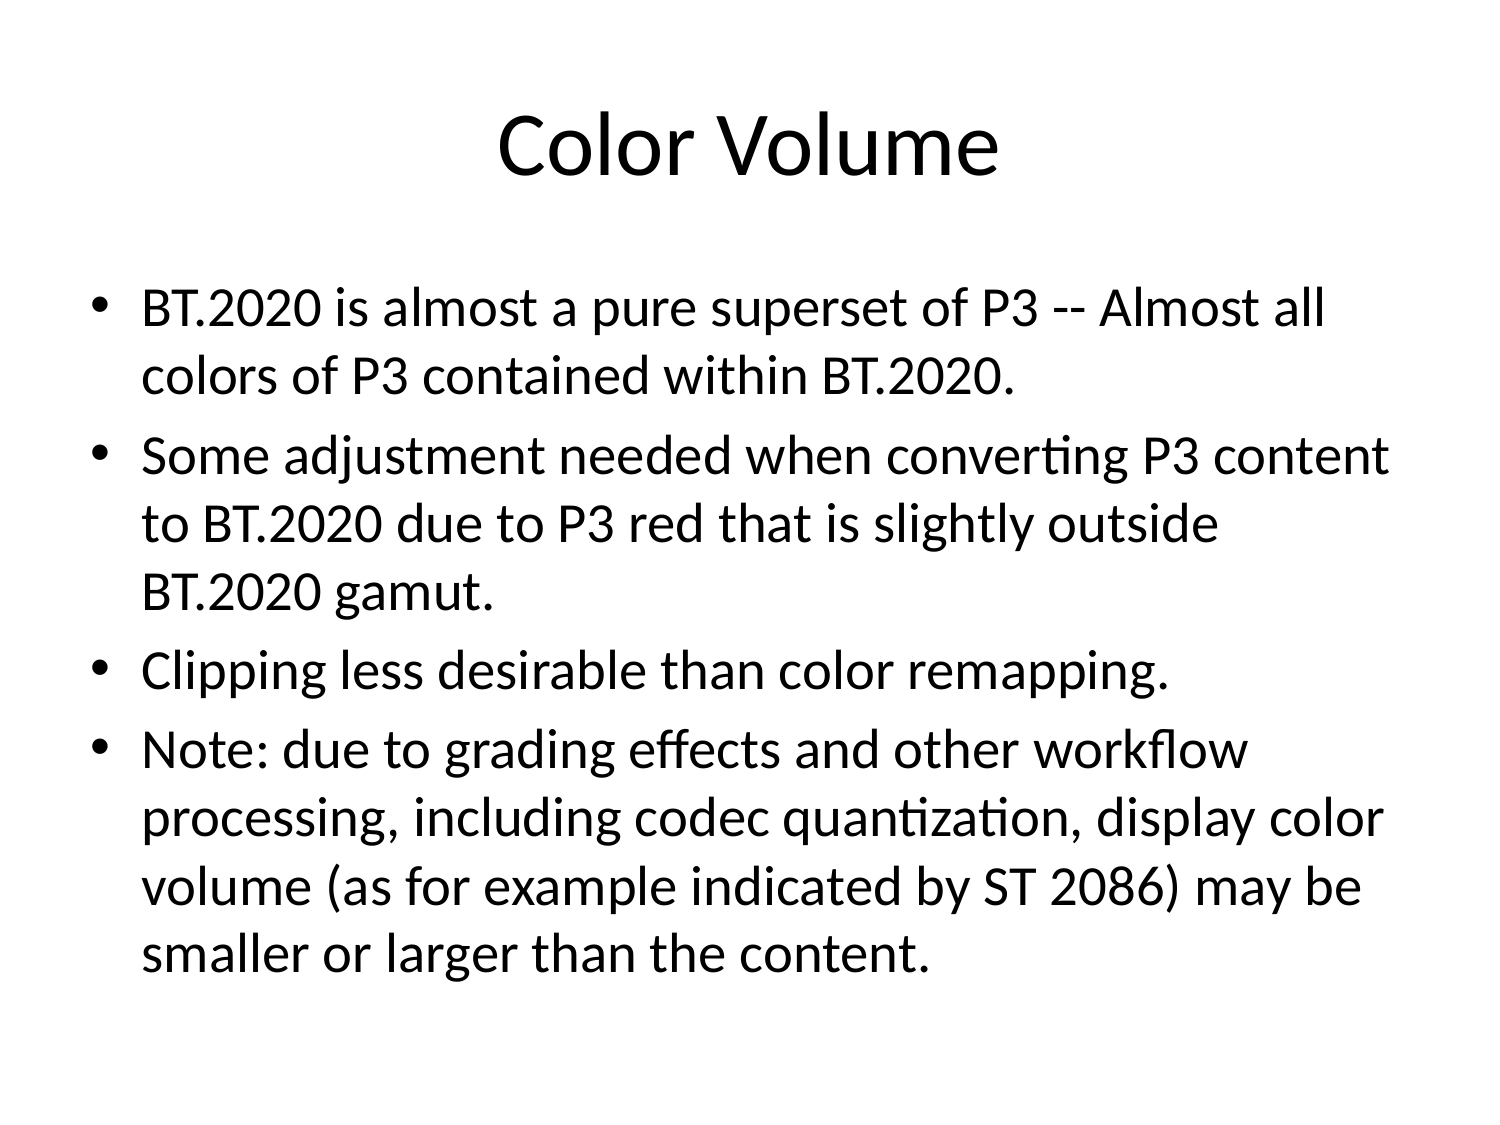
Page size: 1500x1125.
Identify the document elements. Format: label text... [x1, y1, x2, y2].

title Color Volume [75, 45, 1425, 233]
list BT.2020 is almost a pure superset of P3 -- Almost all colors of P3 contained within BT.2020. Some adjustment needed when converting P3 content to BT.2020 due to P3 red that is slightly outside BT.2020 gamut. Clipping less desirable than color remapping. Note: due to grading effects and other workflow processing, including codec quantization, display color volume (as for example indicated by ST 2086) may be smaller or larger than the content. [75, 262, 1425, 1005]
